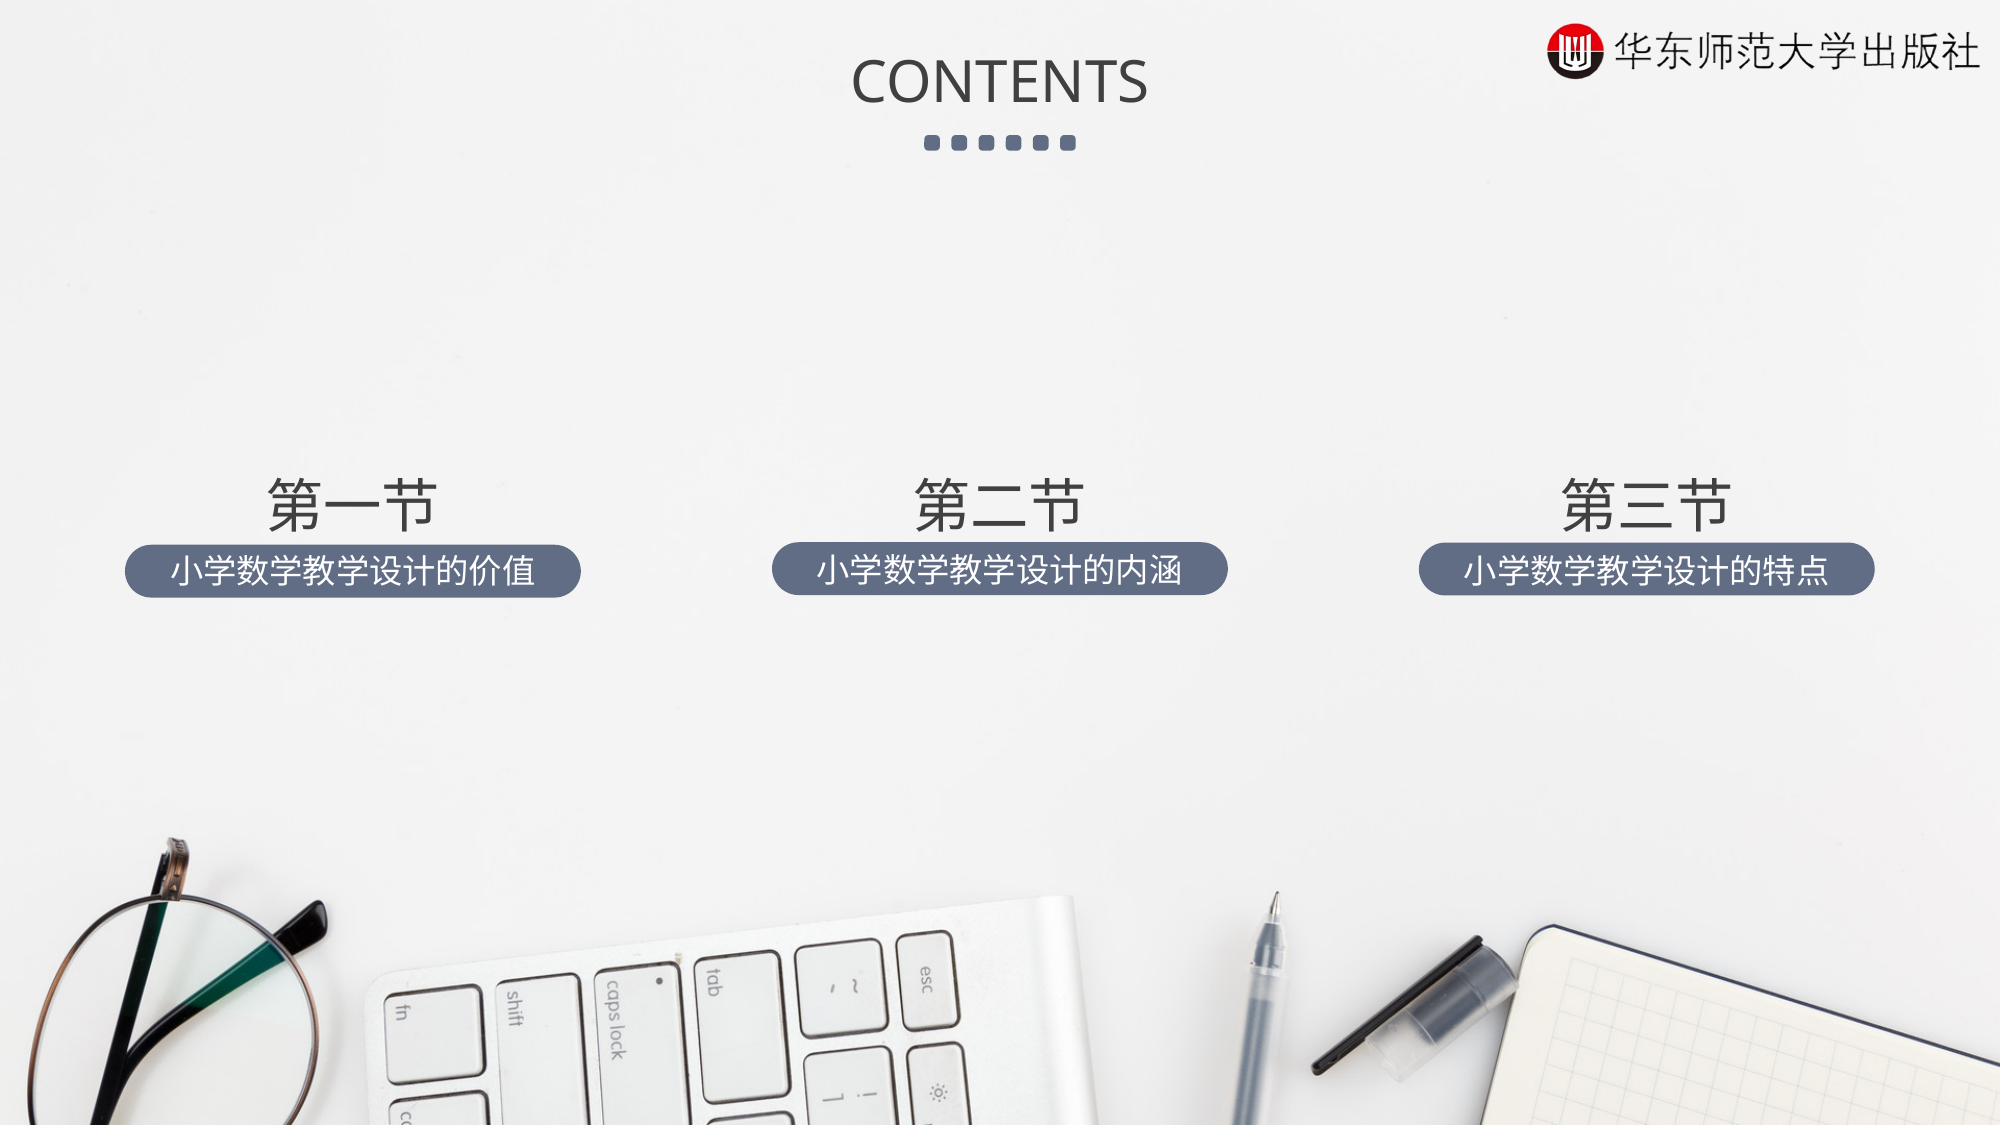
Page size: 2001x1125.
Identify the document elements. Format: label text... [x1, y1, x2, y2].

picture [0, 0, 2000, 1125]
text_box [1536, 13, 1989, 83]
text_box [1387, 469, 1907, 596]
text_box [740, 469, 1260, 595]
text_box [924, 135, 1076, 151]
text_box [93, 469, 613, 598]
text_box CONTENTS [785, 44, 1215, 115]
